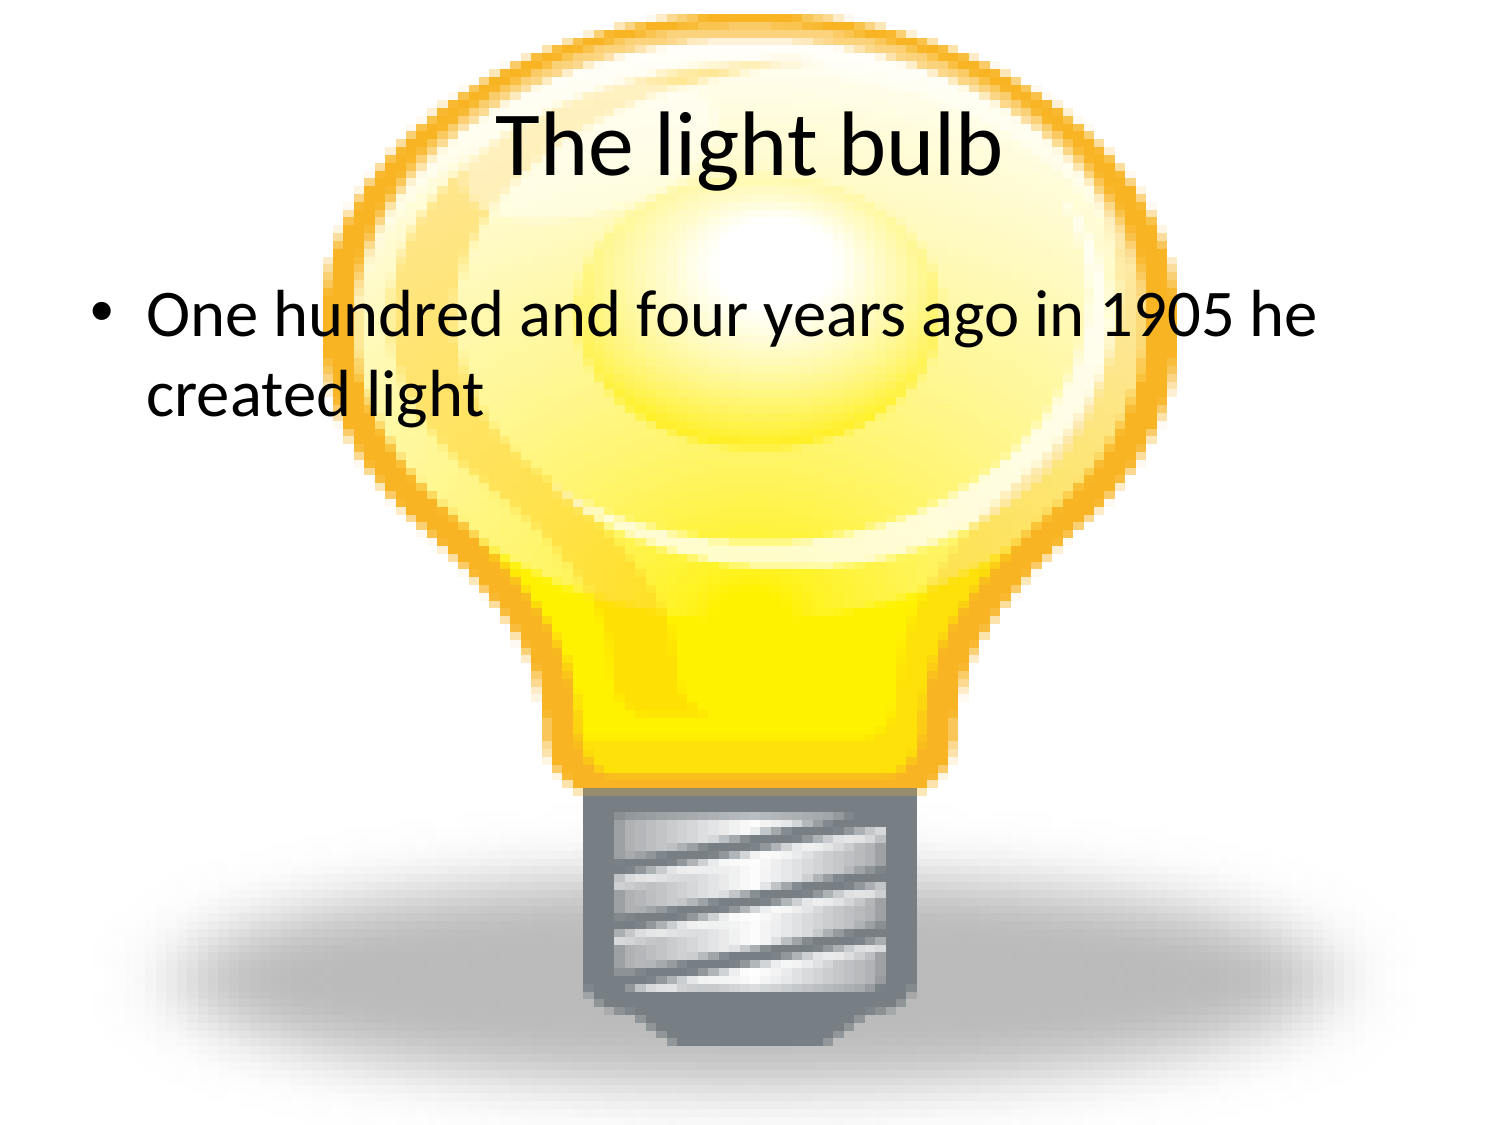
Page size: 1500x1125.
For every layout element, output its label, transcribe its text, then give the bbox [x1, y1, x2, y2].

list One hundred and four years ago in 1905 he created light [75, 262, 1425, 1005]
title The light bulb [75, 45, 1425, 233]
picture [0, 0, 1500, 1125]
